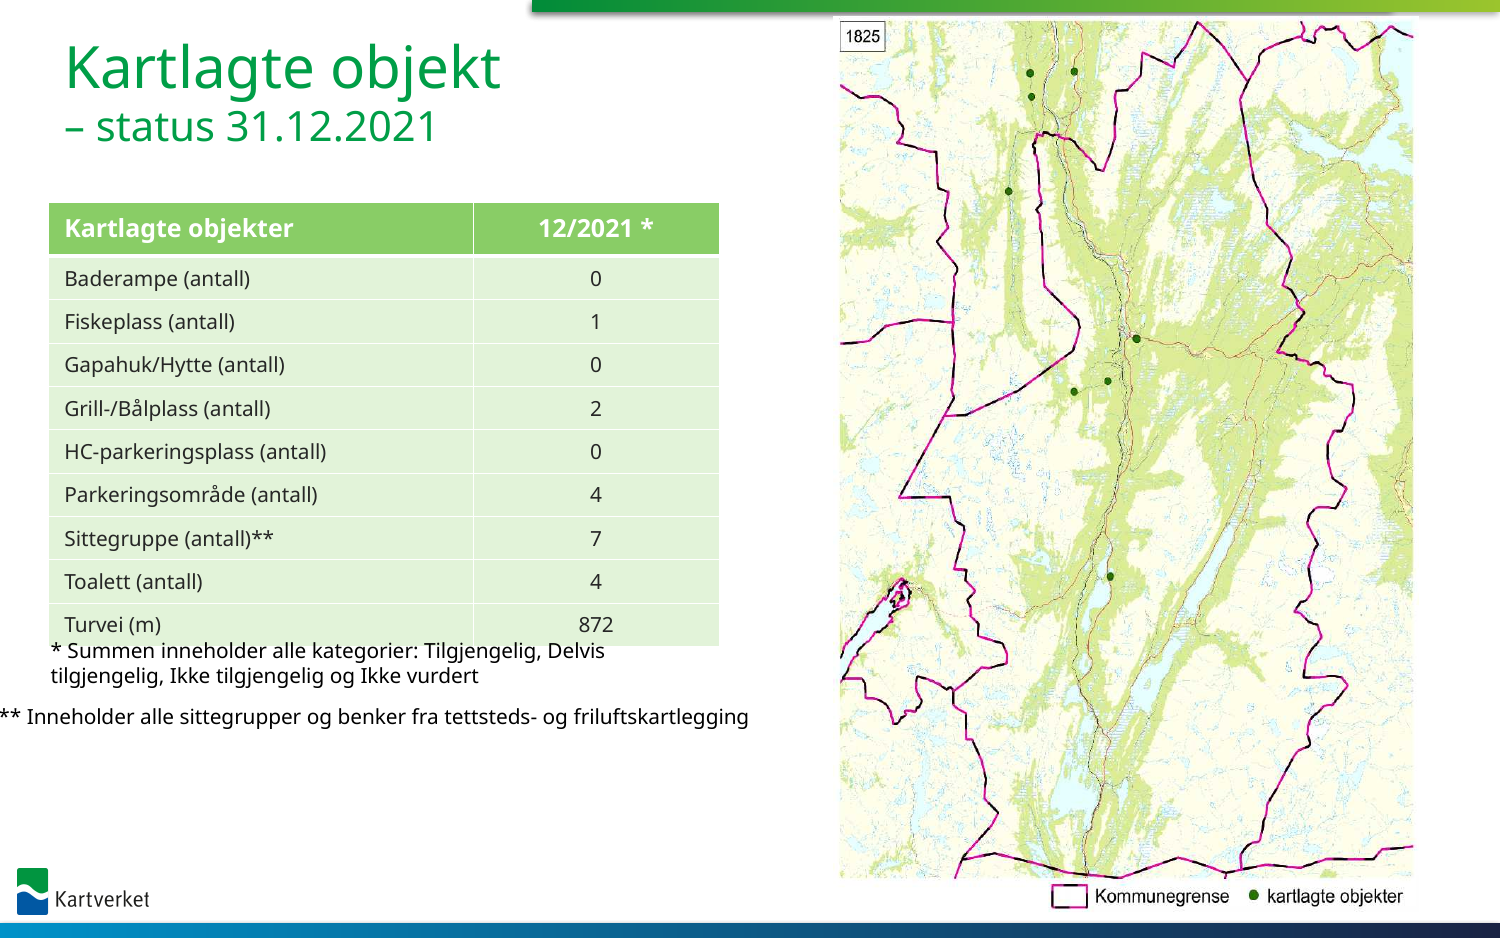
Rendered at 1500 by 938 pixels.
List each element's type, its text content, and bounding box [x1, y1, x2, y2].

table_cell HC-parkeringsplass (antall) [49, 430, 473, 473]
table_cell Turvei (m) [49, 604, 473, 630]
table_cell Fiskeplass (antall) [49, 300, 473, 343]
table_cell Sittegruppe (antall)** [49, 517, 473, 559]
table_cell 4 [474, 474, 719, 516]
table_cell Gapahuk/Hytte (antall) [49, 344, 473, 386]
text_box ** Inneholder alle sittegrupper og benker fra tettsteds- og friluftskartlegging [0, 696, 765, 736]
table_cell 1 [474, 300, 719, 343]
text_box * Summen inneholder alle kategorier: Tilgjengelig, Delvis tilgjengelig, Ikke tilgjengelig og Ikke vurdert [35, 630, 721, 696]
table_cell 2 [474, 387, 719, 429]
table_cell Toalett (antall) [49, 560, 473, 603]
table_header Kartlagte objekter [49, 203, 473, 254]
table_cell 872 [474, 604, 719, 630]
table_cell 0 [474, 258, 719, 299]
table_cell 0 [474, 430, 719, 473]
table_cell 7 [474, 517, 719, 559]
table_cell 0 [474, 344, 719, 386]
table_cell Grill-/Bålplass (antall) [49, 387, 473, 429]
table_header 12/2021 * [474, 203, 719, 254]
text_box Kartlagte objekt – status 31.12.2021 [1424, 26, 1431, 158]
table_cell Baderampe (antall) [49, 258, 473, 299]
text_box Kartlagte objekt – status 31.12.2021 [49, 26, 828, 158]
table_cell 4 [474, 560, 719, 603]
picture [833, 16, 1419, 913]
table_cell Parkeringsområde (antall) [49, 474, 473, 516]
